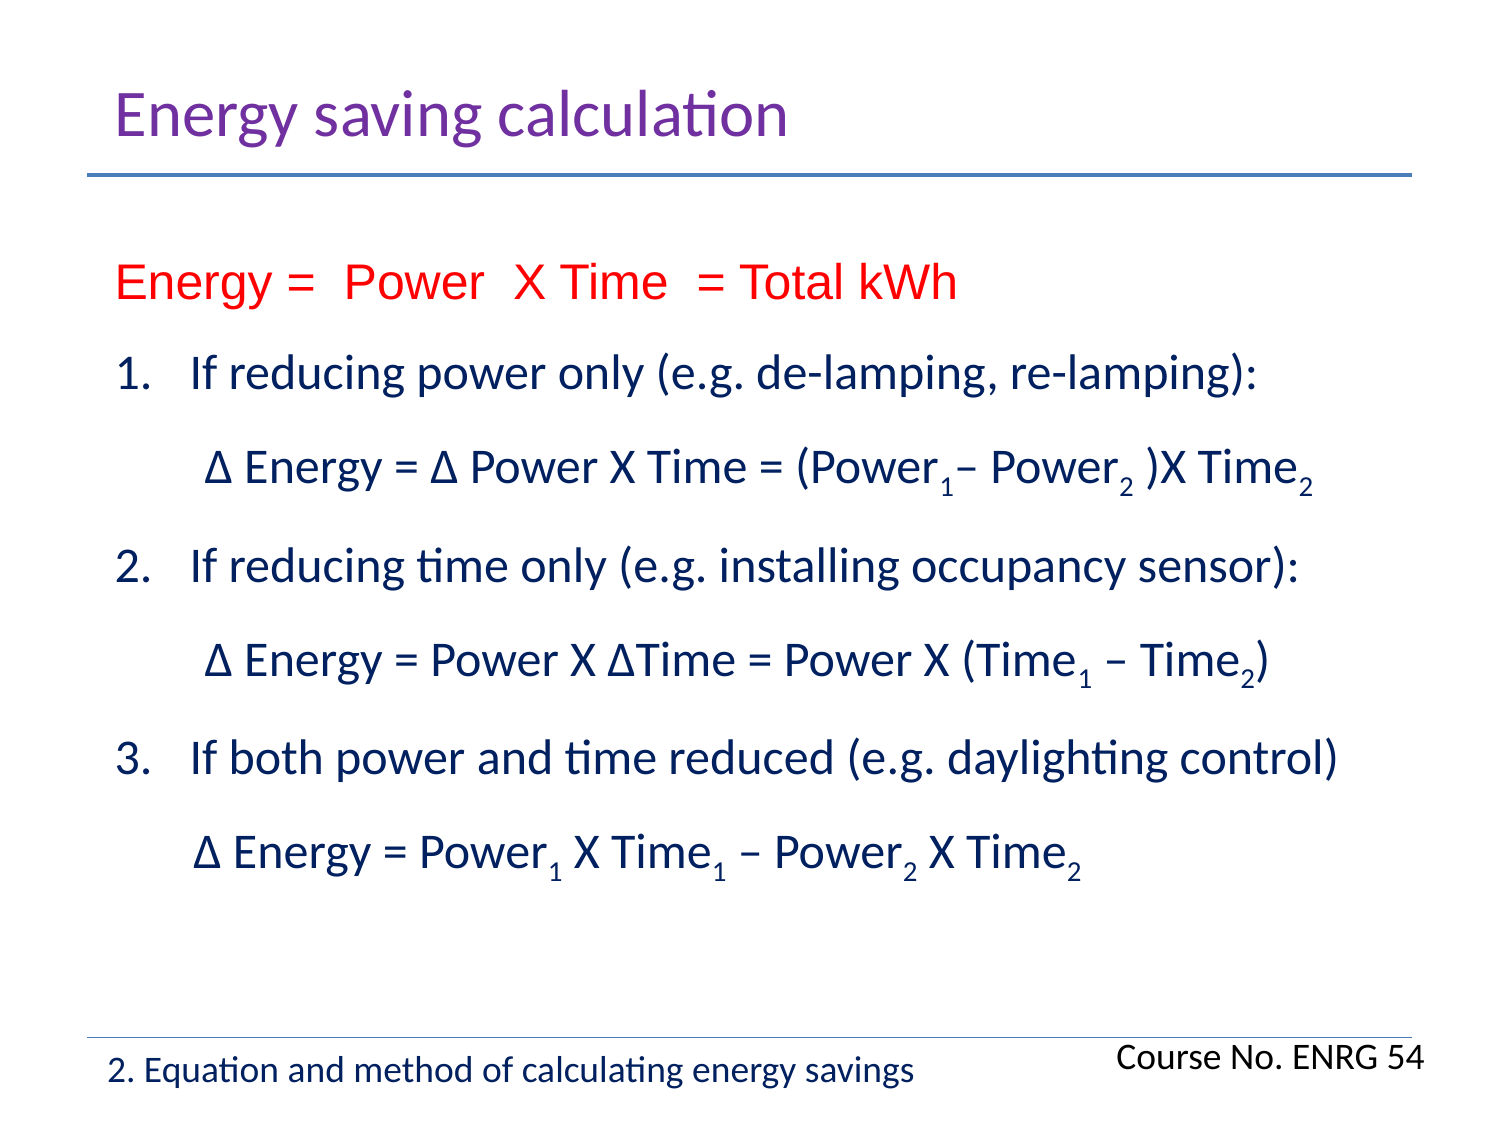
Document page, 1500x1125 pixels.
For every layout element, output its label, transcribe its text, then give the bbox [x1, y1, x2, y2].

text_box 2. Equation and method of calculating energy savings [92, 1046, 931, 1098]
text_box Energy = Power X Time = Total kWh If reducing power only (e.g. de-lamping, re-lamping): ∆ Energy = ∆ Power X Time = (Power1– Power2 )X Time2 If reducing time only (e.g. installing occupancy sensor): ∆ Energy = Power X ∆Time = Power X (Time1 – Time2) If both power and time reduced (e.g. daylighting control) ∆ Energy = Power1 X Time1 – Power2 X Time2 [99, 212, 1388, 895]
text_box Energy saving calculation [99, 62, 1063, 158]
text_box Course No. ENRG 54 [1101, 1024, 1441, 1085]
